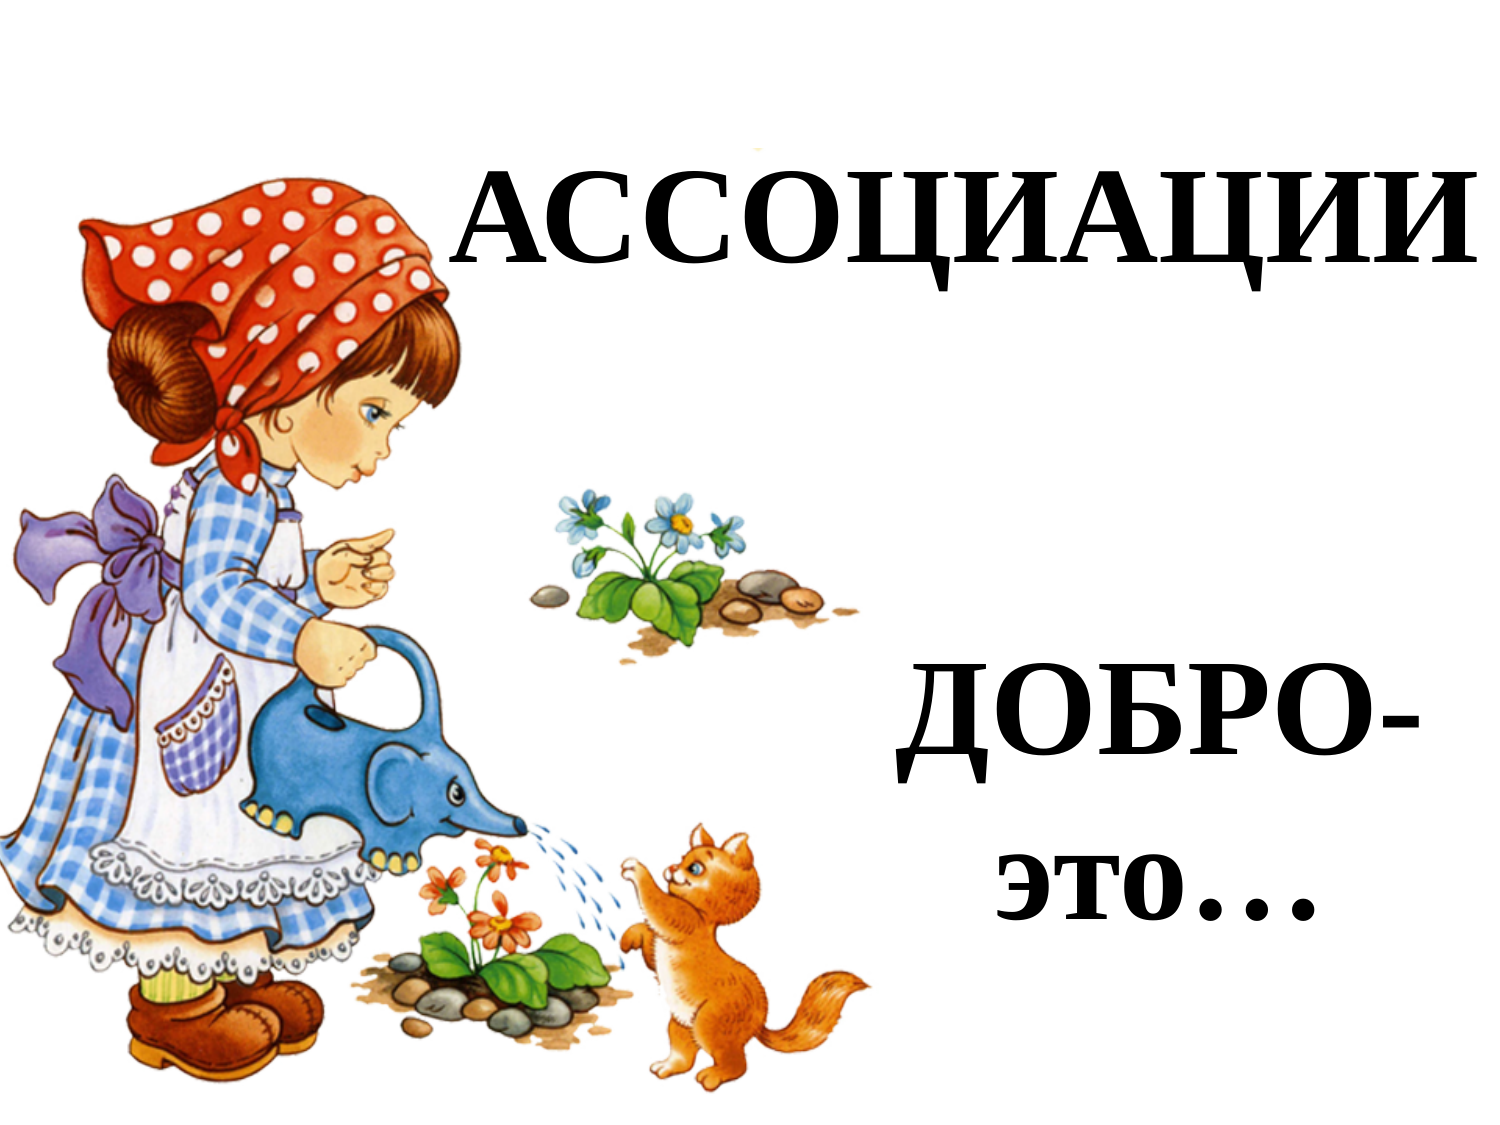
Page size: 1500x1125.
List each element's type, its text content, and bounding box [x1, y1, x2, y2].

text_box АССОЦИАЦИИ [433, 117, 1500, 297]
picture [0, 148, 915, 1125]
text_box ДОБРО- это… [918, 609, 1500, 954]
